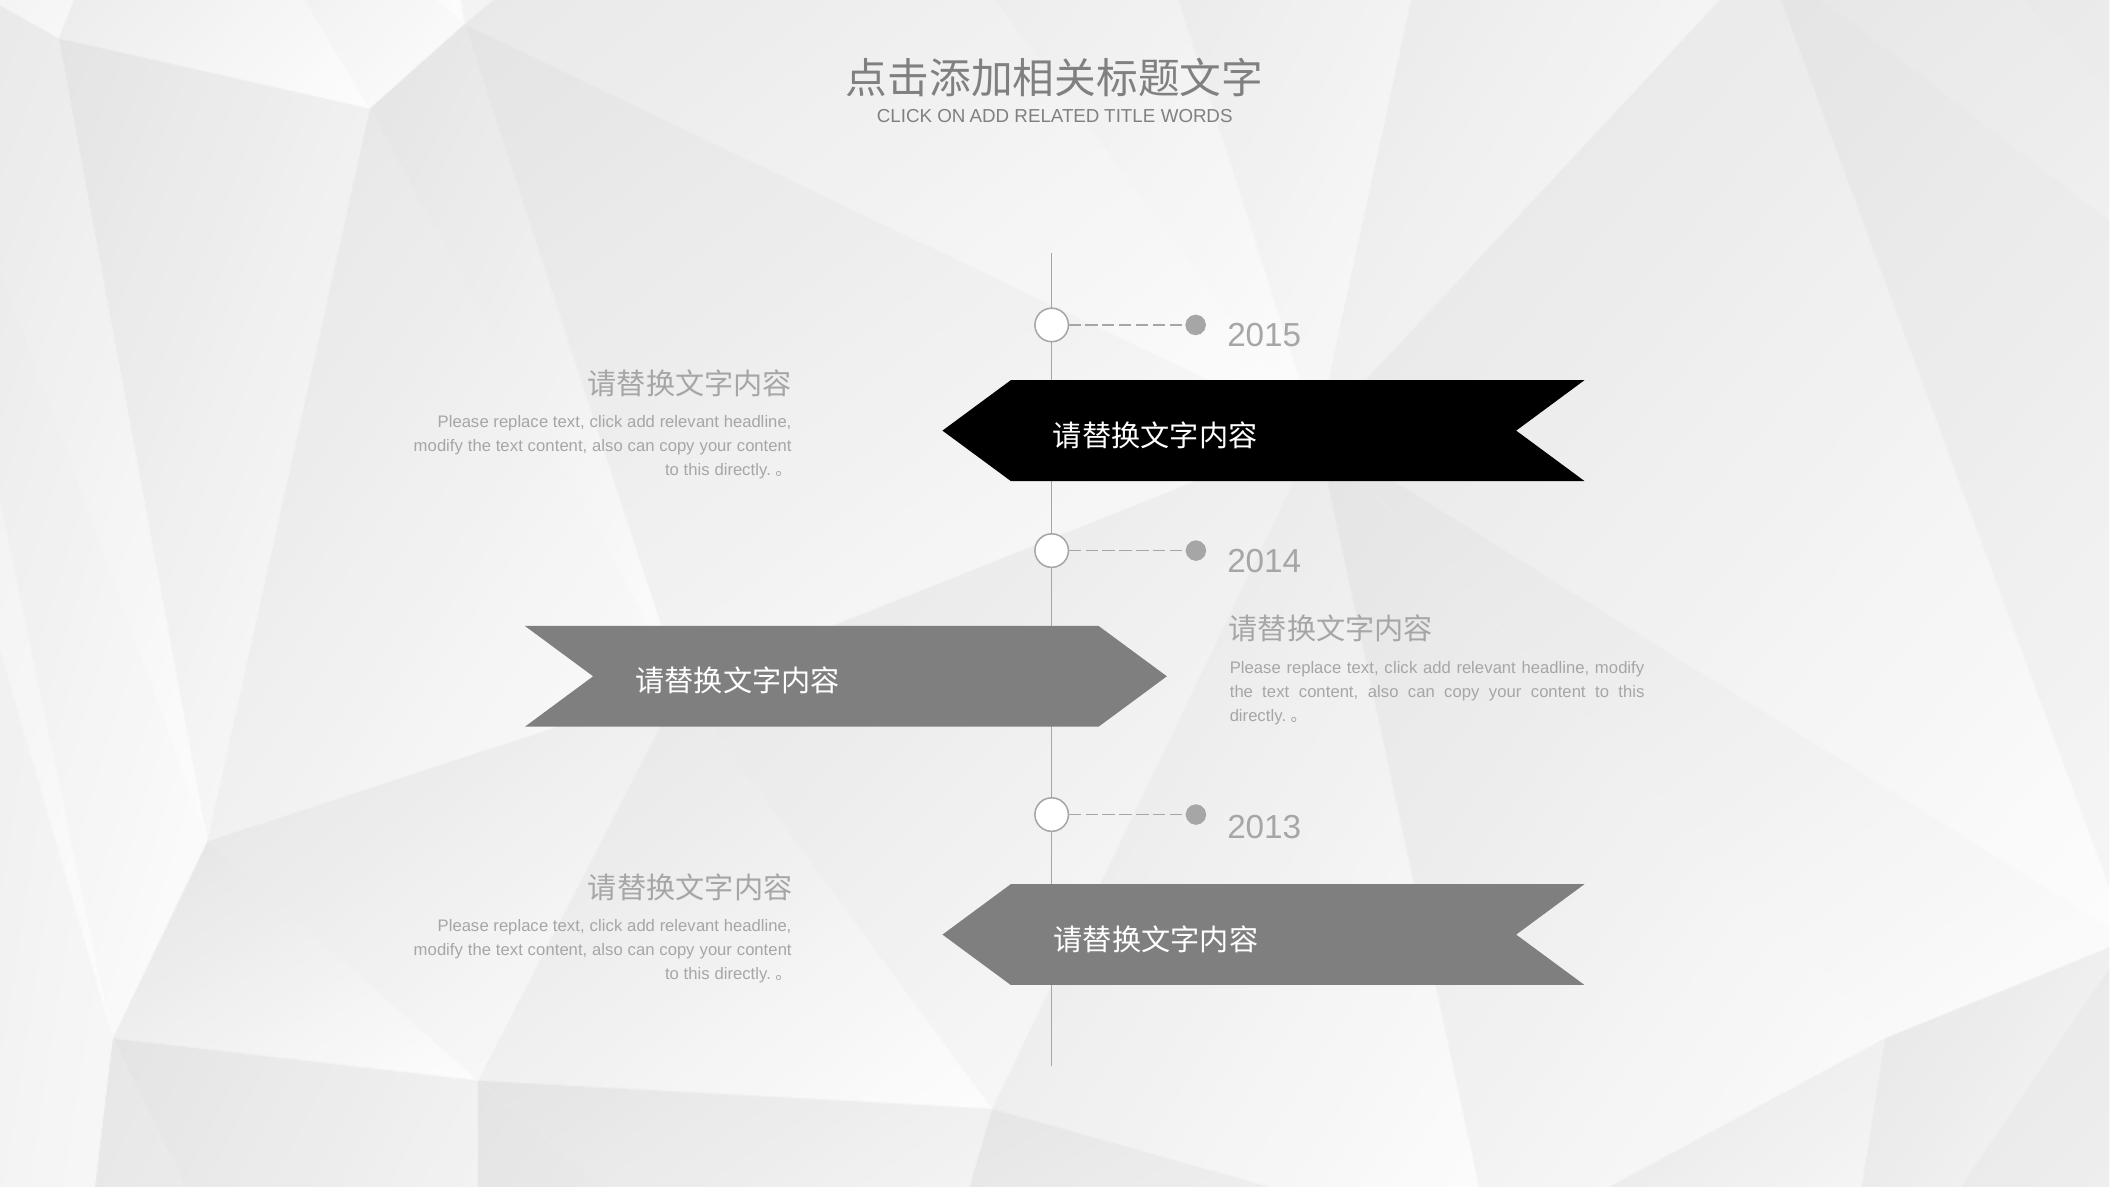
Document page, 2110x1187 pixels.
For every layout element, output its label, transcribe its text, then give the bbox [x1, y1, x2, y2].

text_box 点击添加相关标题文字 [803, 44, 1307, 107]
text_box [1034, 797, 1196, 832]
text_box 2014 [1212, 523, 1317, 587]
text_box 2015 [1212, 298, 1317, 361]
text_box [387, 854, 809, 992]
picture [0, 0, 2110, 1187]
text_box CLICK ON ADD RELATED TITLE WORDS [852, 95, 1257, 130]
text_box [1034, 308, 1196, 342]
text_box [1034, 533, 1196, 568]
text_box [1212, 596, 1660, 733]
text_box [942, 380, 1585, 481]
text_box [942, 884, 1585, 985]
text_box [524, 625, 1167, 727]
text_box 2013 [1212, 789, 1317, 853]
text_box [387, 350, 808, 488]
